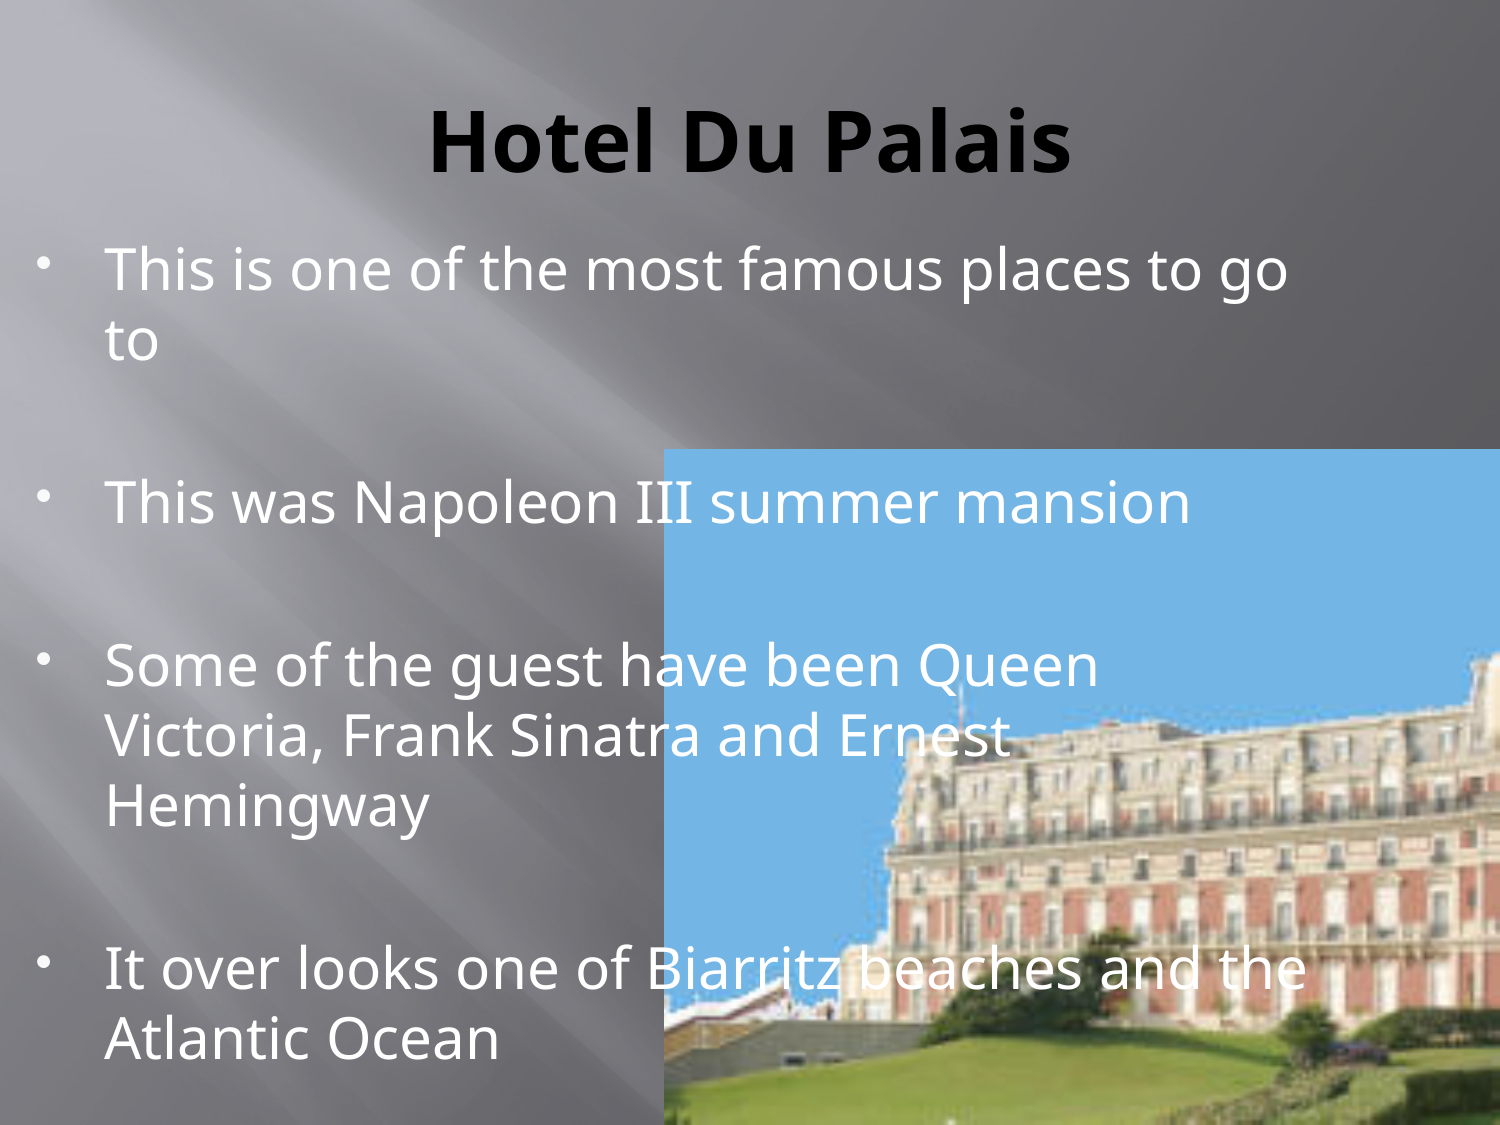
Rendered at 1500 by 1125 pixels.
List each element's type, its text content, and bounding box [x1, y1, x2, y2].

picture [664, 449, 1500, 1125]
list This is one of the most famous places to go to This was Napoleon III summer mansion Some of the guest have been Queen Victoria, Frank Sinatra and Ernest Hemingway It over looks one of Biarritz beaches and the Atlantic Ocean [0, 224, 1350, 1125]
title Hotel Du Palais [75, 45, 1425, 233]
